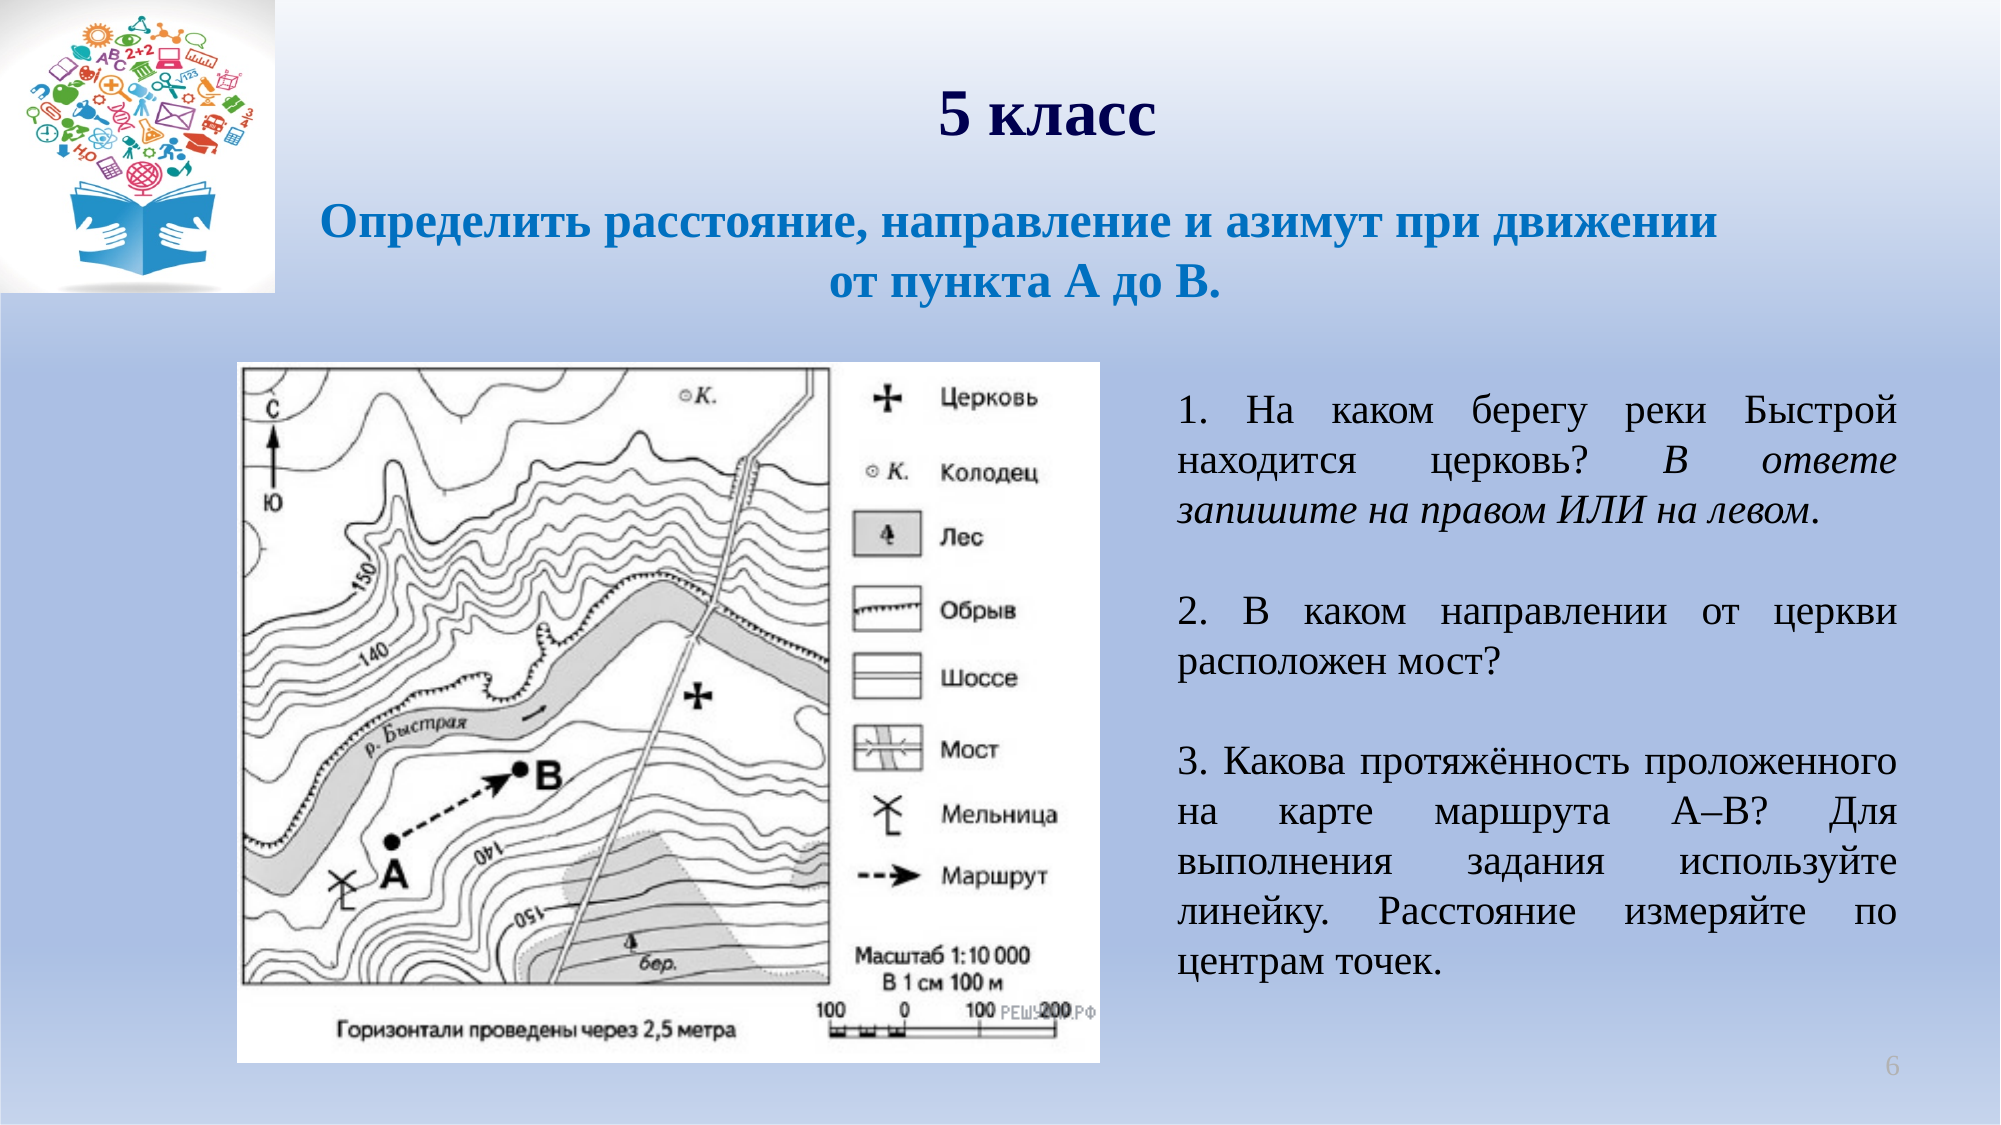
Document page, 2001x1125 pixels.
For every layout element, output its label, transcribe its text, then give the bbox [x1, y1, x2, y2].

picture [0, 0, 2000, 1125]
title 5 класс [279, 69, 1875, 187]
text_box 1. На каком берегу реки Быстрой находится церковь? В ответе запишите на правом ИЛИ на левом. 2. В каком направлении от церкви расположен мост? 3. Какова протяжённость проложенного на карте маршрута А–В? Для выполнения задания используйте линейку. Расстояние измеряйте по центрам точек. [1162, 374, 1913, 990]
slide_number 6 [1440, 1046, 1900, 1103]
text_box Определить расстояние, направление и азимут при движении от пункта А до В. [112, 187, 1938, 308]
